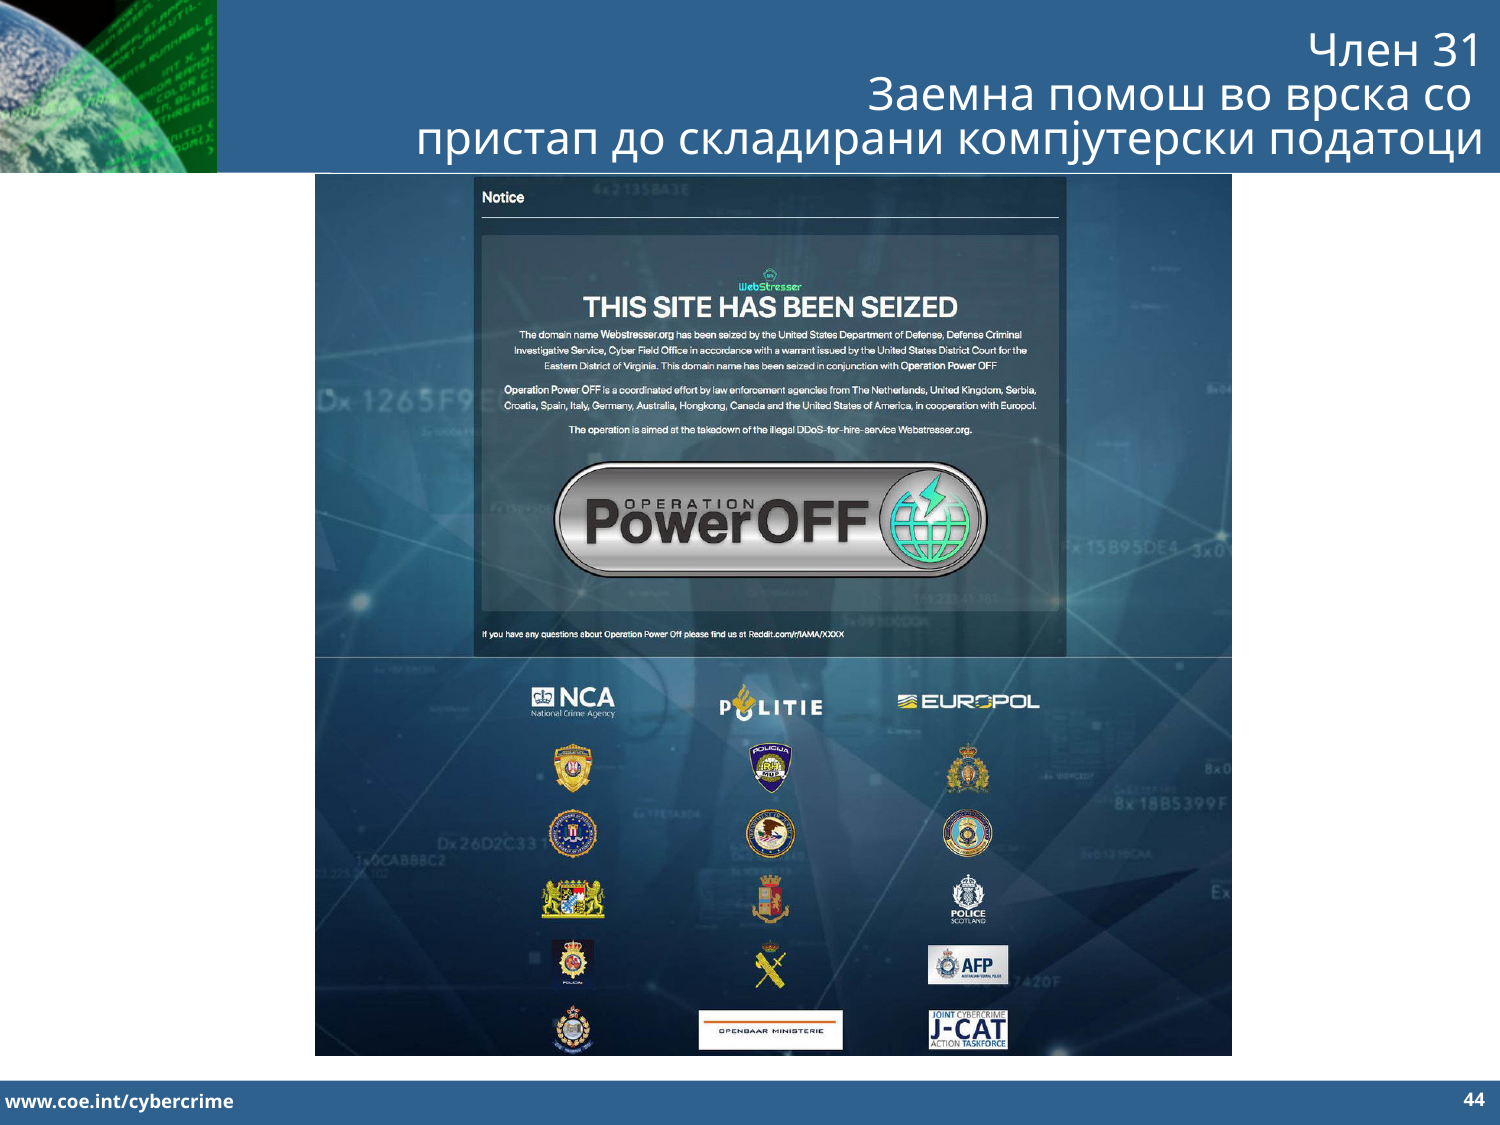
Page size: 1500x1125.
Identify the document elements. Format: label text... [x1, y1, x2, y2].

picture [315, 174, 1232, 1056]
picture [0, 1, 217, 173]
text_box Член 31 Заемна помош во врска со пристап до складирани компјутерски податоци [329, 20, 1500, 174]
slide_number 44 [1149, 1079, 1500, 1125]
